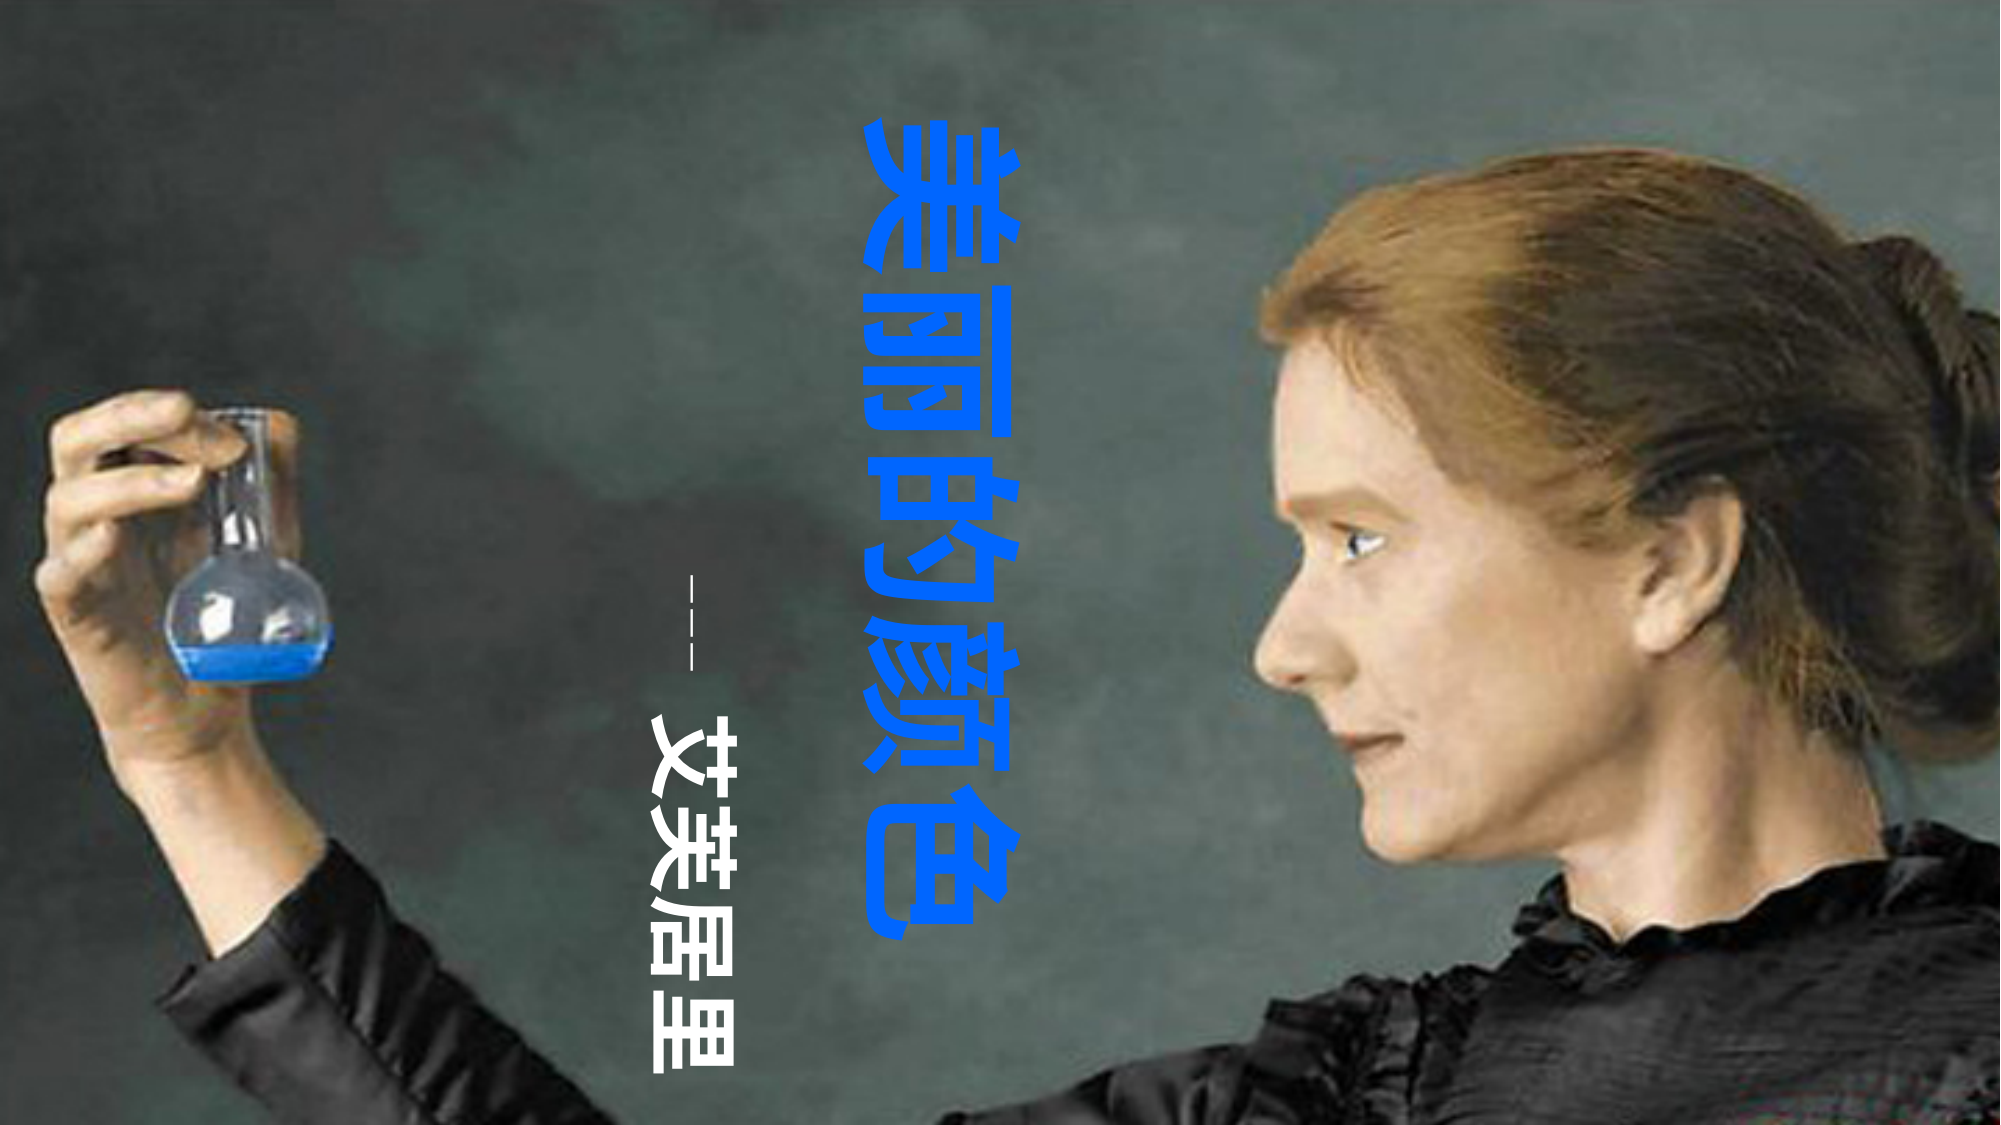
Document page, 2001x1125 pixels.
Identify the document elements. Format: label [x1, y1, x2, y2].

list [0, 0, 2000, 1125]
